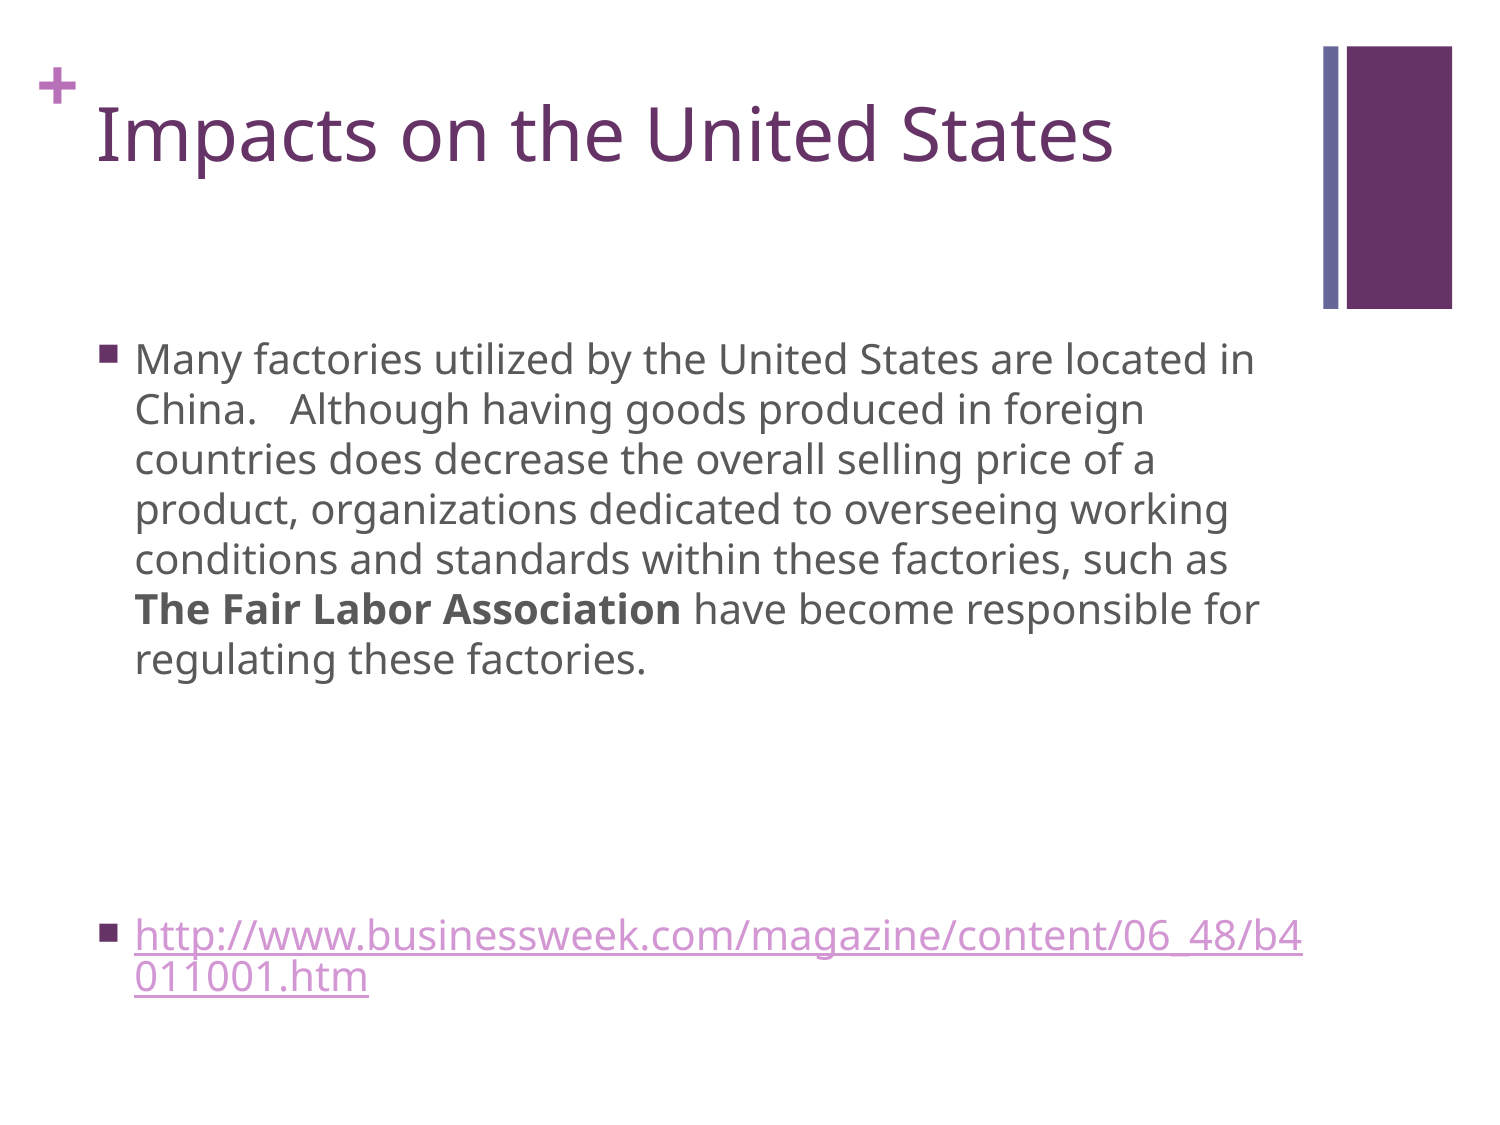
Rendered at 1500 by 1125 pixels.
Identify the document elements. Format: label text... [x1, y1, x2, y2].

list Many factories utilized by the United States are located in China. Although having goods produced in foreign countries does decrease the overall selling price of a product, organizations dedicated to overseeing working conditions and standards within these factories, such as The Fair Labor Association have become responsible for regulating these factories. http://www.businessweek.com/magazine/content/06_48/b4011001.htm [81, 324, 1322, 1005]
title Impacts on the United States [81, 79, 1322, 263]
